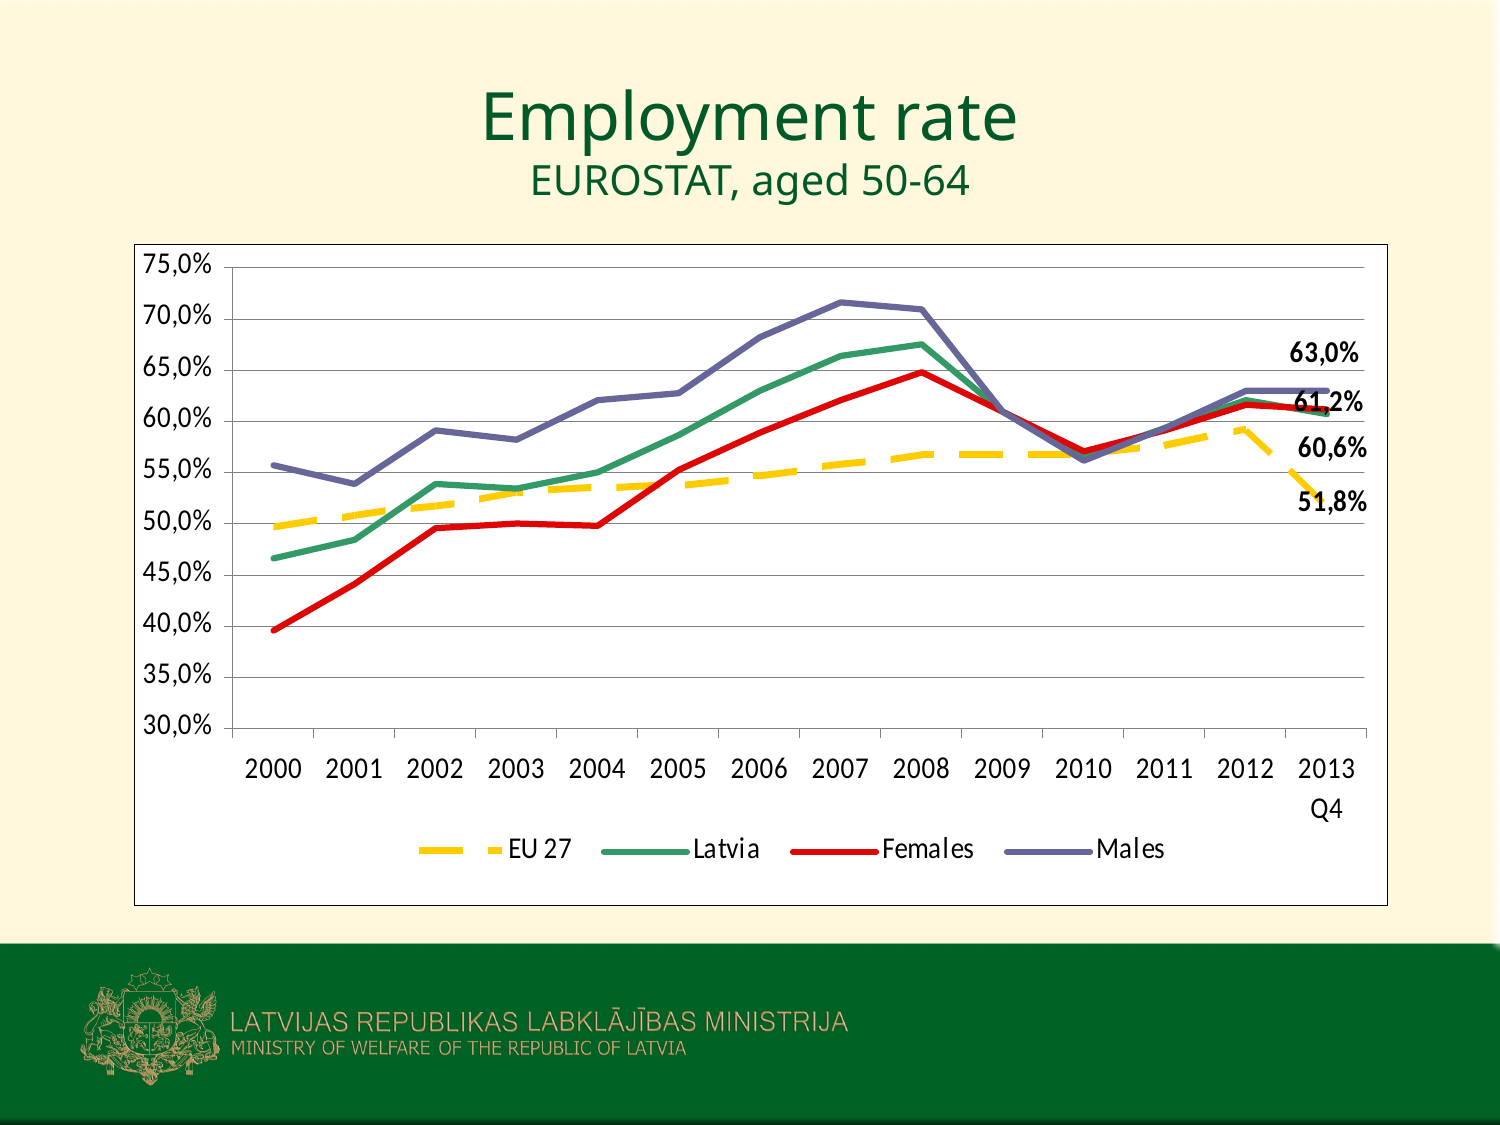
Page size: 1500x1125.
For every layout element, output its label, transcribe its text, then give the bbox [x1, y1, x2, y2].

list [123, 232, 1400, 918]
picture [0, 0, 1500, 1125]
title Employment rate EUROSTAT, aged 50-64 [74, 44, 1426, 233]
